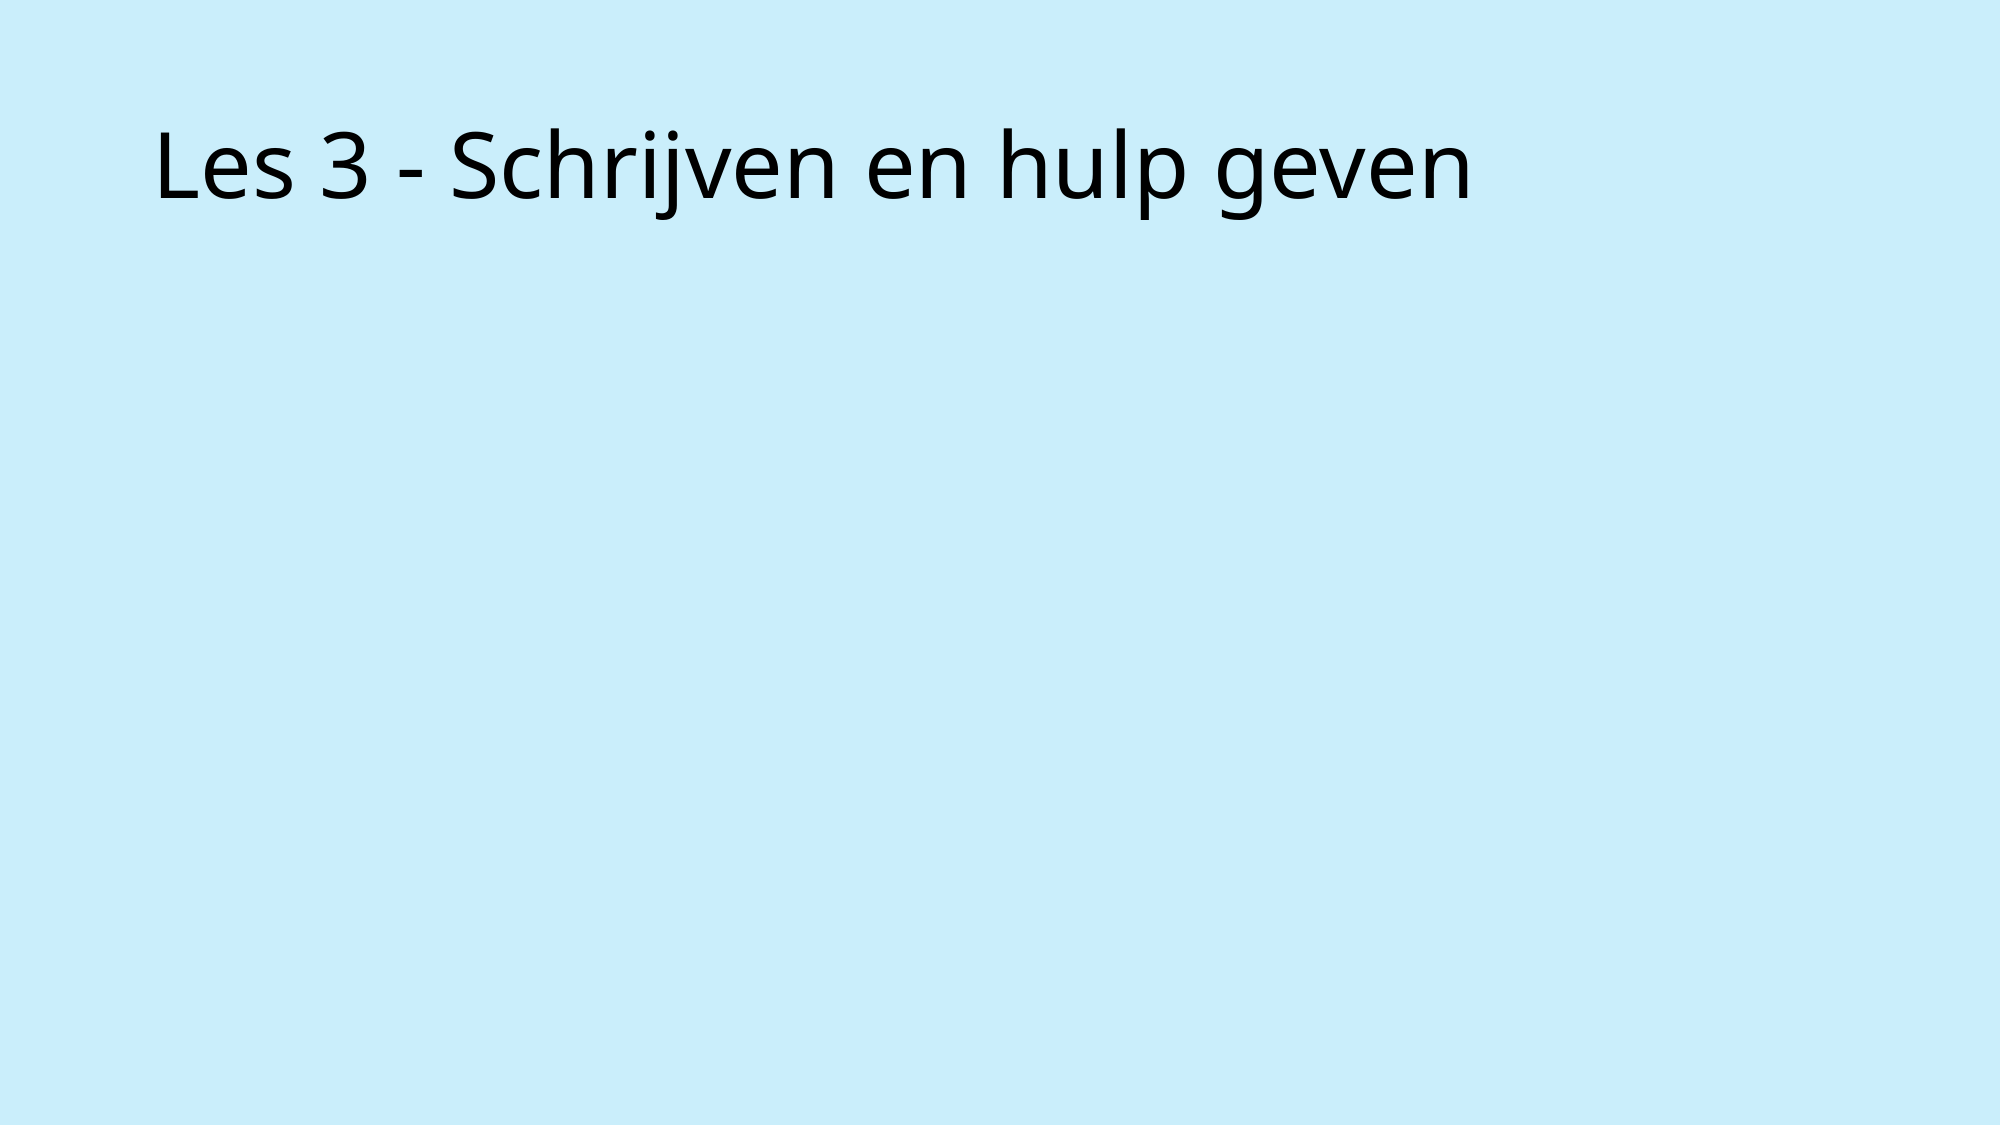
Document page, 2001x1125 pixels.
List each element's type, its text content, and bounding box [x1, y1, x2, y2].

title Les 3 - Schrijven en hulp geven [137, 59, 1863, 278]
